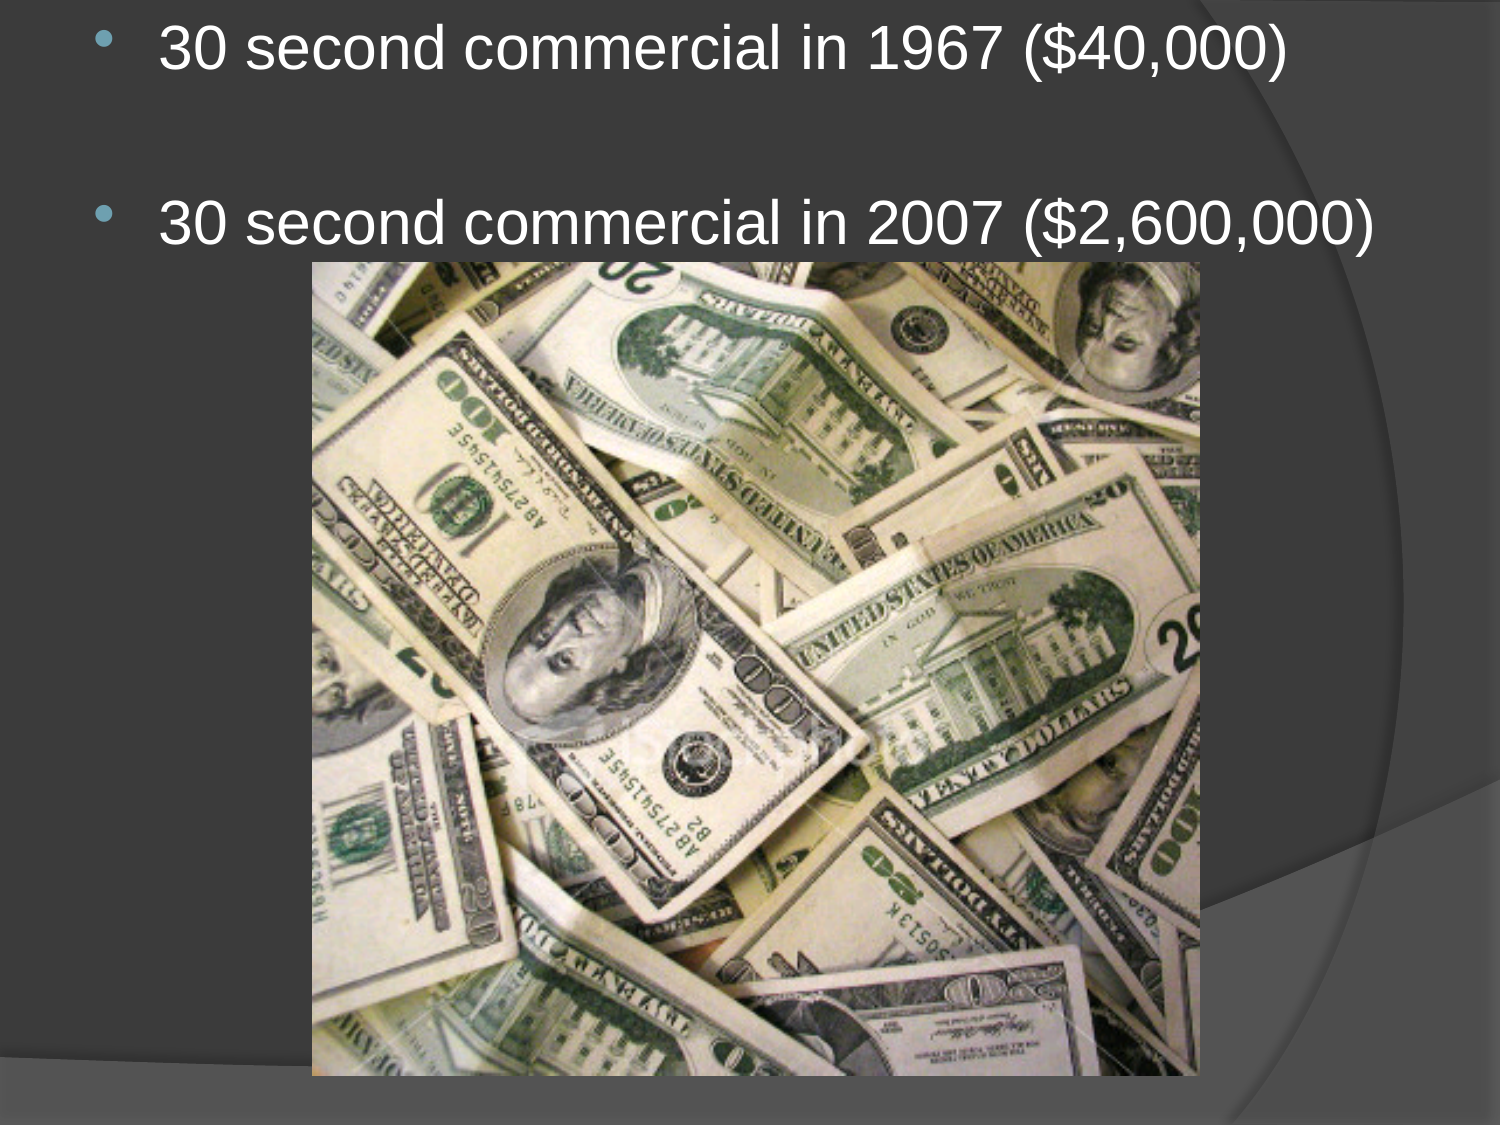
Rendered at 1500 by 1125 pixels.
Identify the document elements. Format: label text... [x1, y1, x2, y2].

list 30 second commercial in 1967 ($40,000) 30 second commercial in 2007 ($2,600,000) [75, 0, 1450, 1125]
picture [312, 262, 1201, 1076]
